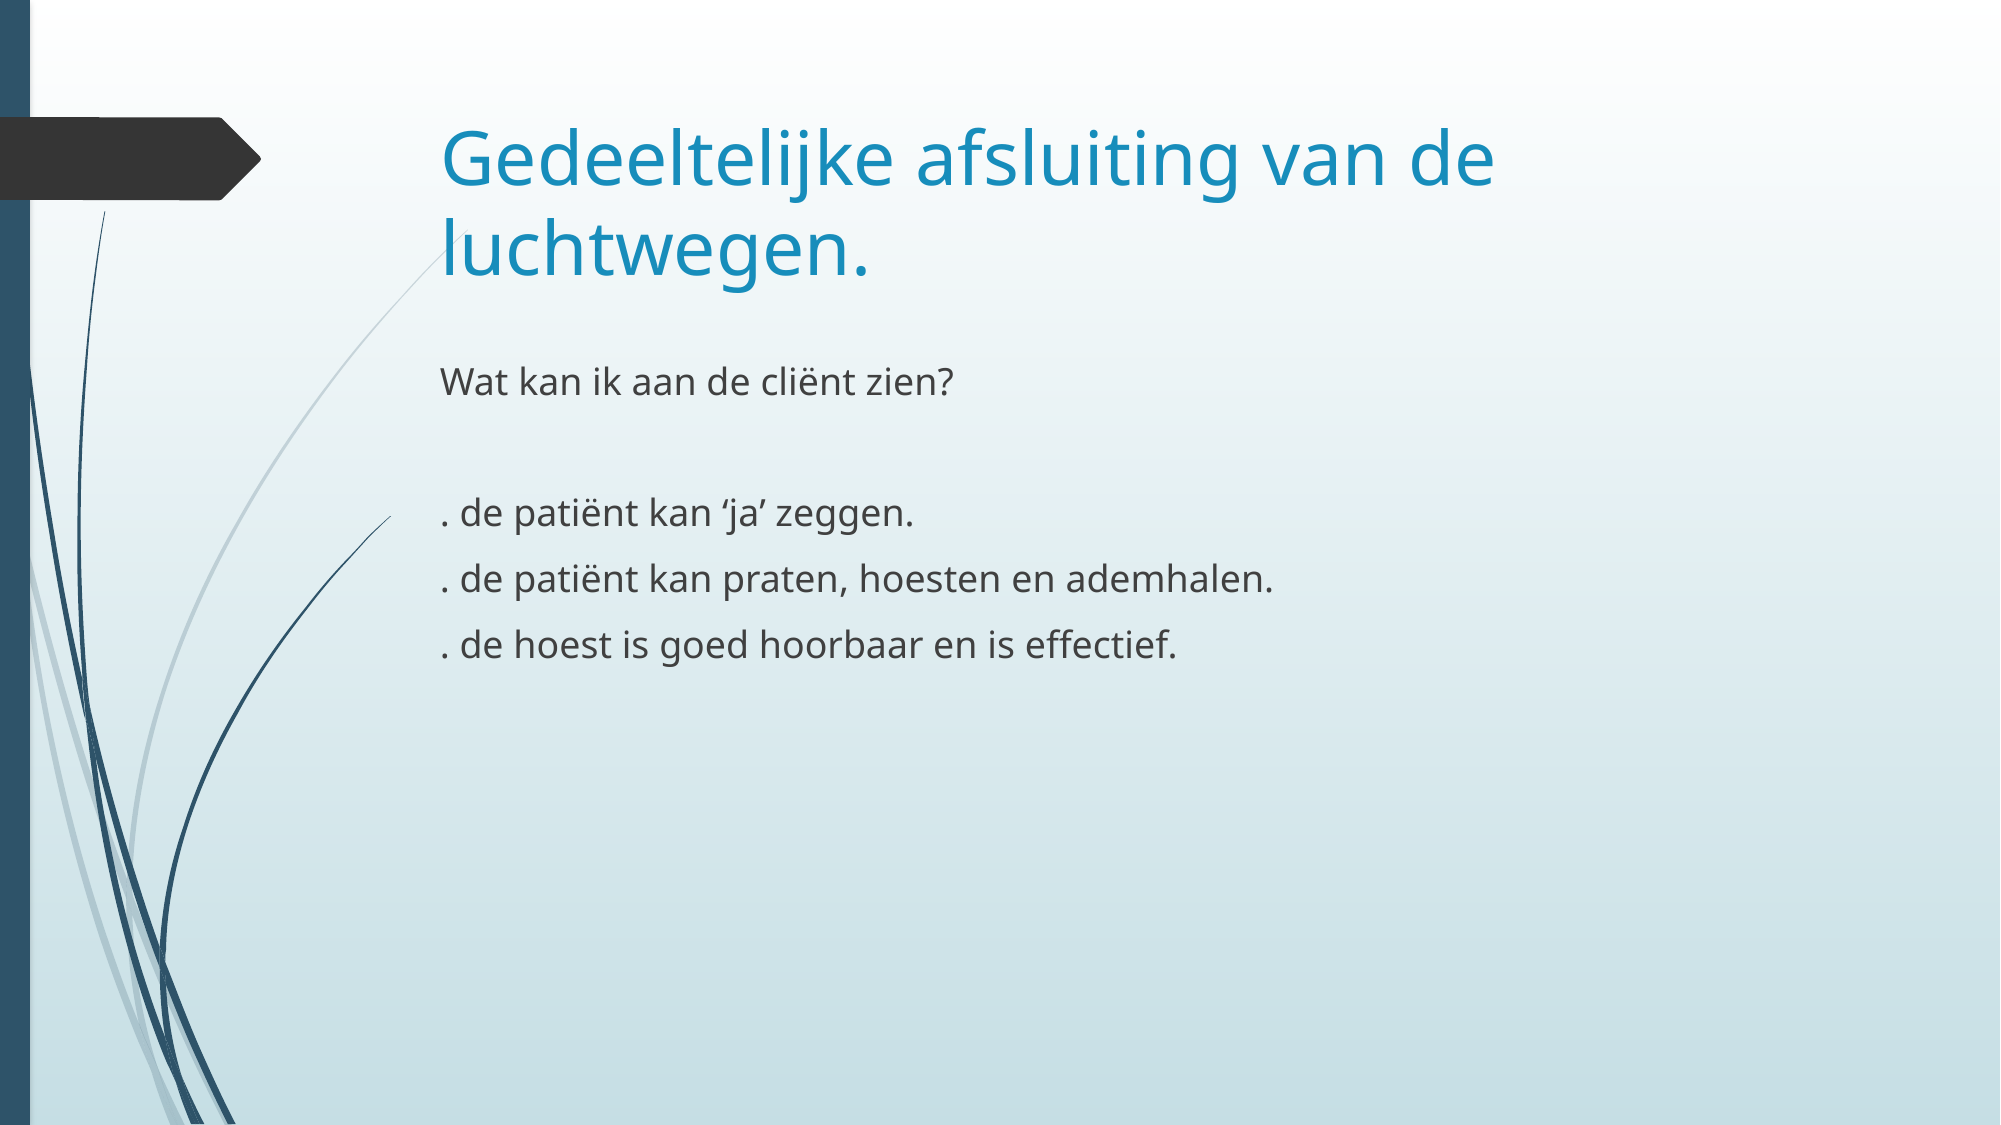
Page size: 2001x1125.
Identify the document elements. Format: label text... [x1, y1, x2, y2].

title Gedeeltelijke afsluiting van de luchtwegen. [425, 102, 1888, 313]
list Wat kan ik aan de cliënt zien? . de patiënt kan ‘ja’ zeggen. . de patiënt kan praten, hoesten en ademhalen. . de hoest is goed hoorbaar en is effectief. [424, 350, 1888, 970]
